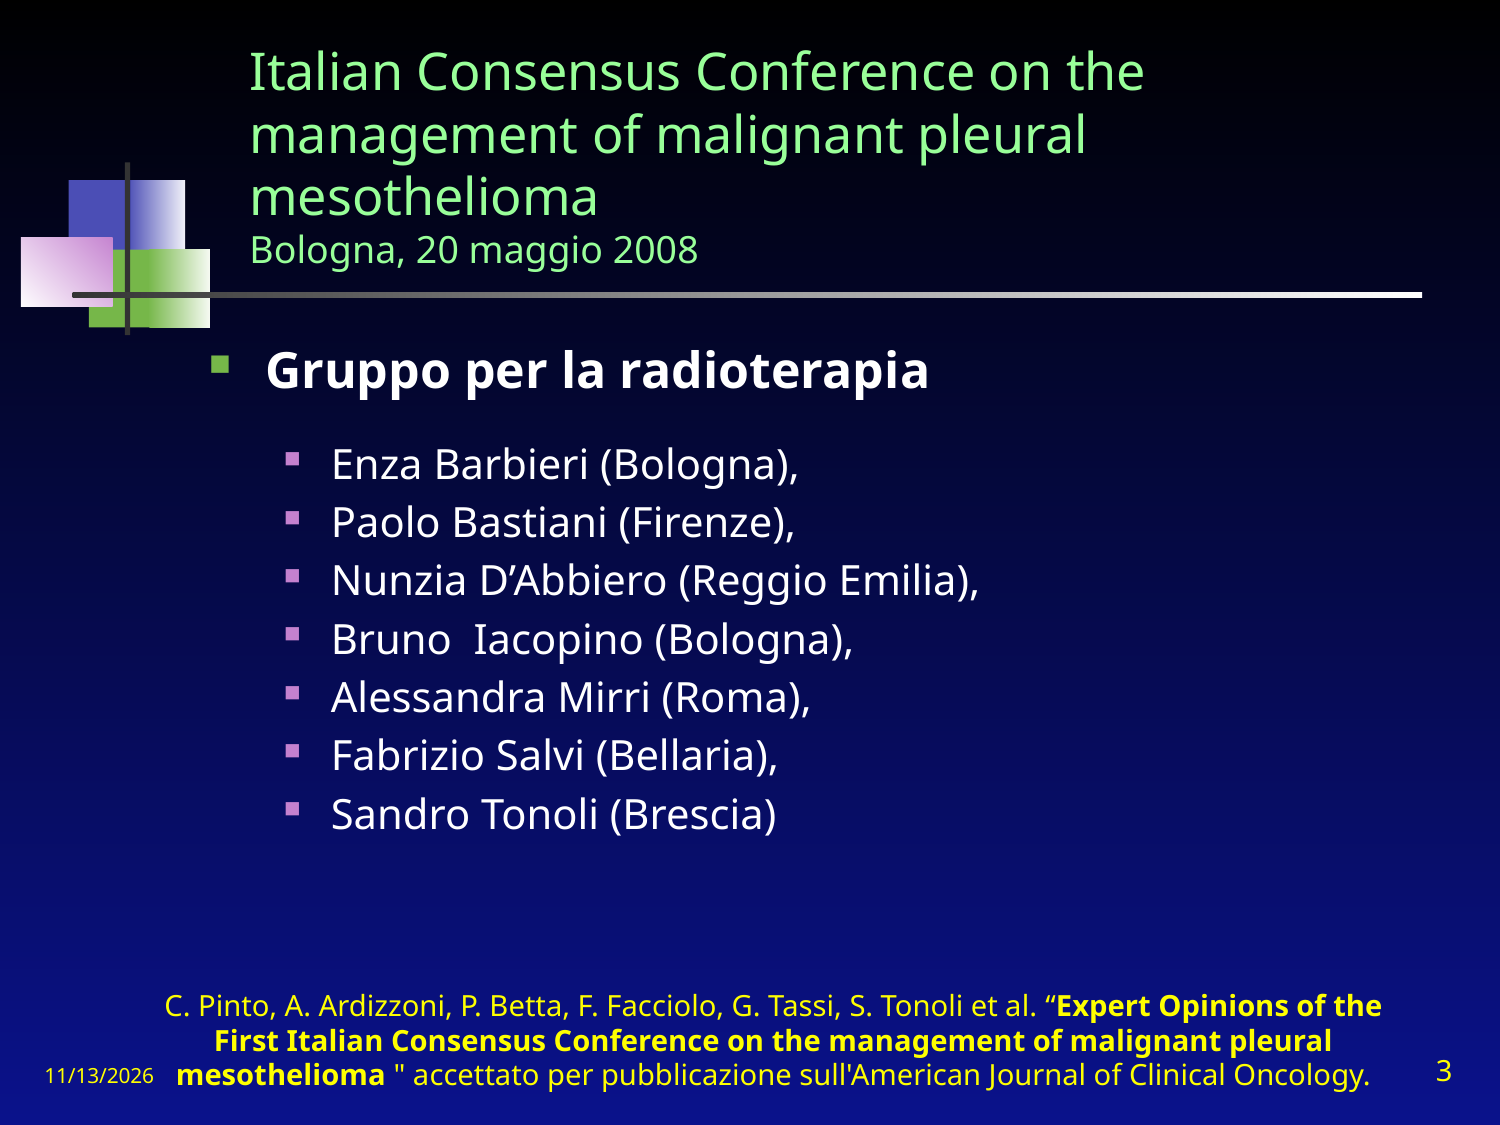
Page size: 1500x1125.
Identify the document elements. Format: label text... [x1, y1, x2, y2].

list Gruppo per la radioterapia Enza Barbieri (Bologna), Paolo Bastiani (Firenze), Nunzia D’Abbiero (Reggio Emilia), Bruno Iacopino (Bologna), Alessandra Mirri (Roma), Fabrizio Salvi (Bellaria), Sandro Tonoli (Brescia) [193, 330, 1325, 915]
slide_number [29, 1022, 147, 1099]
footer C. Pinto, A. Ardizzoni, P. Betta, F. Facciolo, G. Tassi, S. Tonoli et al. “Expert Opinions of the First Italian Consensus Conference on the management of malignant pleural mesothelioma " accettato per pubblicazione sull'American Journal of Clinical Oncology. [147, 963, 1400, 1100]
slide_number 3 [1400, 1023, 1468, 1100]
title Italian Consensus Conference on the management of malignant pleural mesothelioma Bologna, 20 maggio 2008 [234, 70, 1468, 279]
